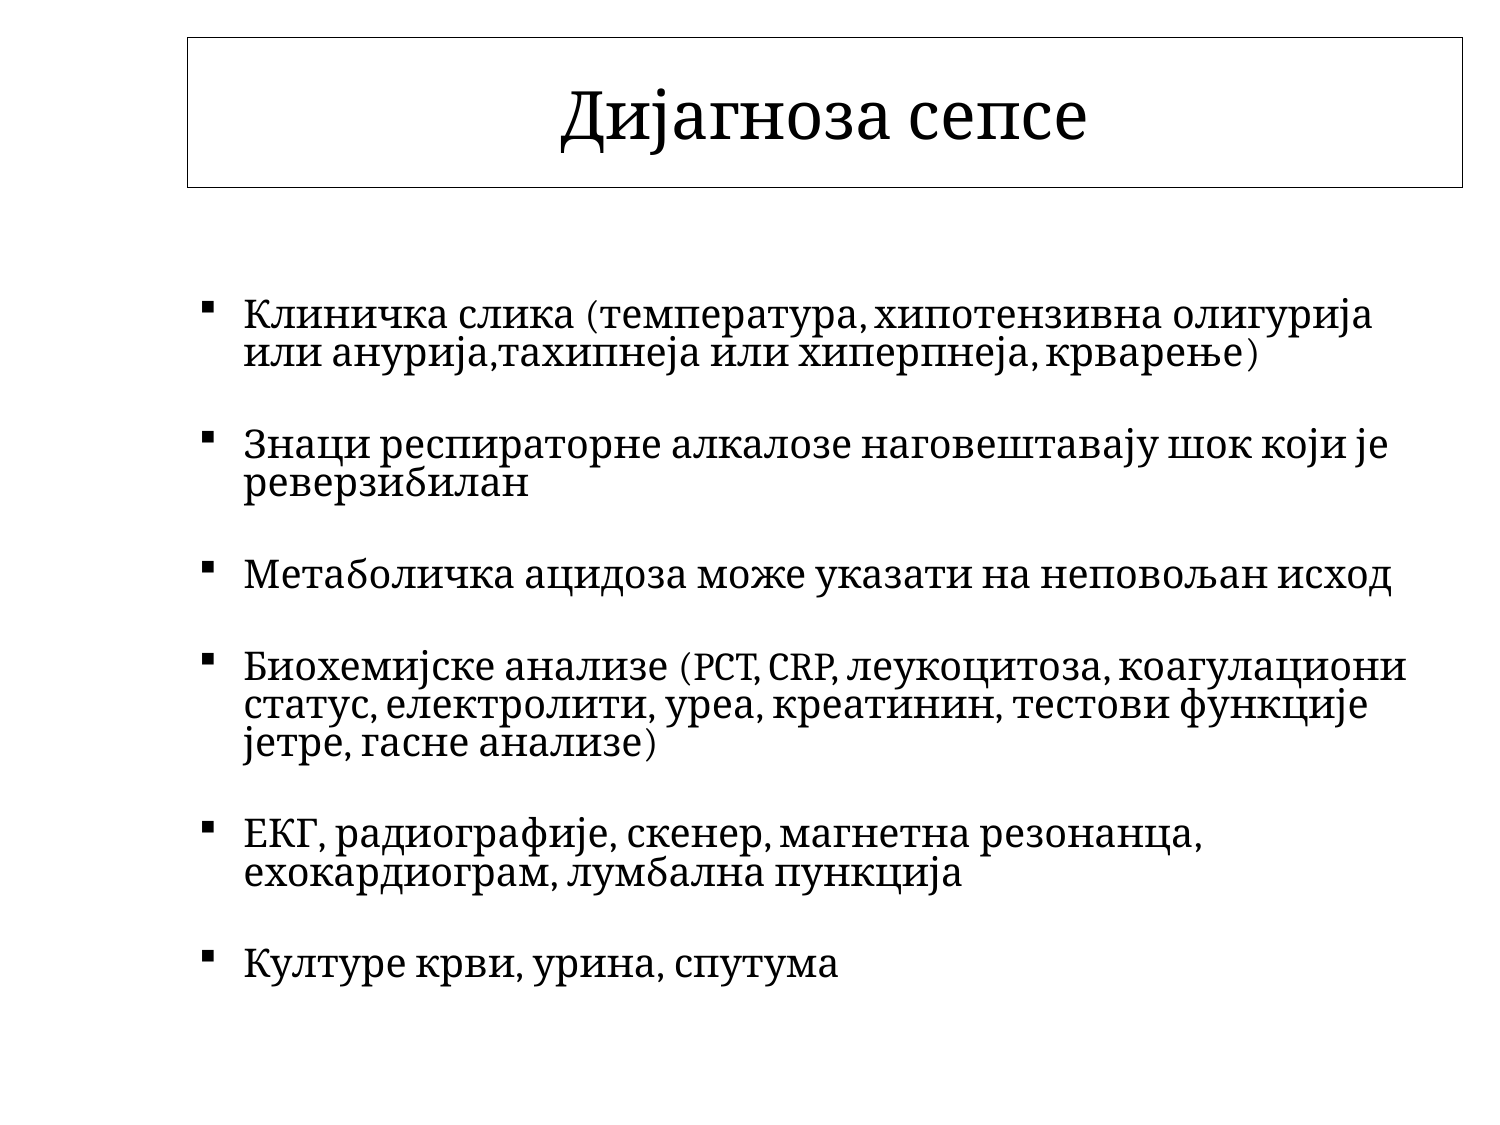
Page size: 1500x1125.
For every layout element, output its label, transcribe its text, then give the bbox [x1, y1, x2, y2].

title Дијагноза сепсе [187, 37, 1463, 188]
list Клиничка слика (температура, хипотензивна олигурија или анурија,тахипнеја или хиперпнеја, крварење) Знаци респираторне алкалозе наговештавају шок који је реверзибилан Метаболичка ацидоза може указати на неповољан исход Биохемијске анализе (PCT, CRP, леукоцитоза, коагулациони статус, електролити, уреа, креатинин, тестови функције јетре, гасне анализе) ЕКГ, радиографије, скенер, магнетна резонанца, ехокардиограм, лумбална пункција Културе крви, урина, спутума [112, 290, 1463, 1000]
